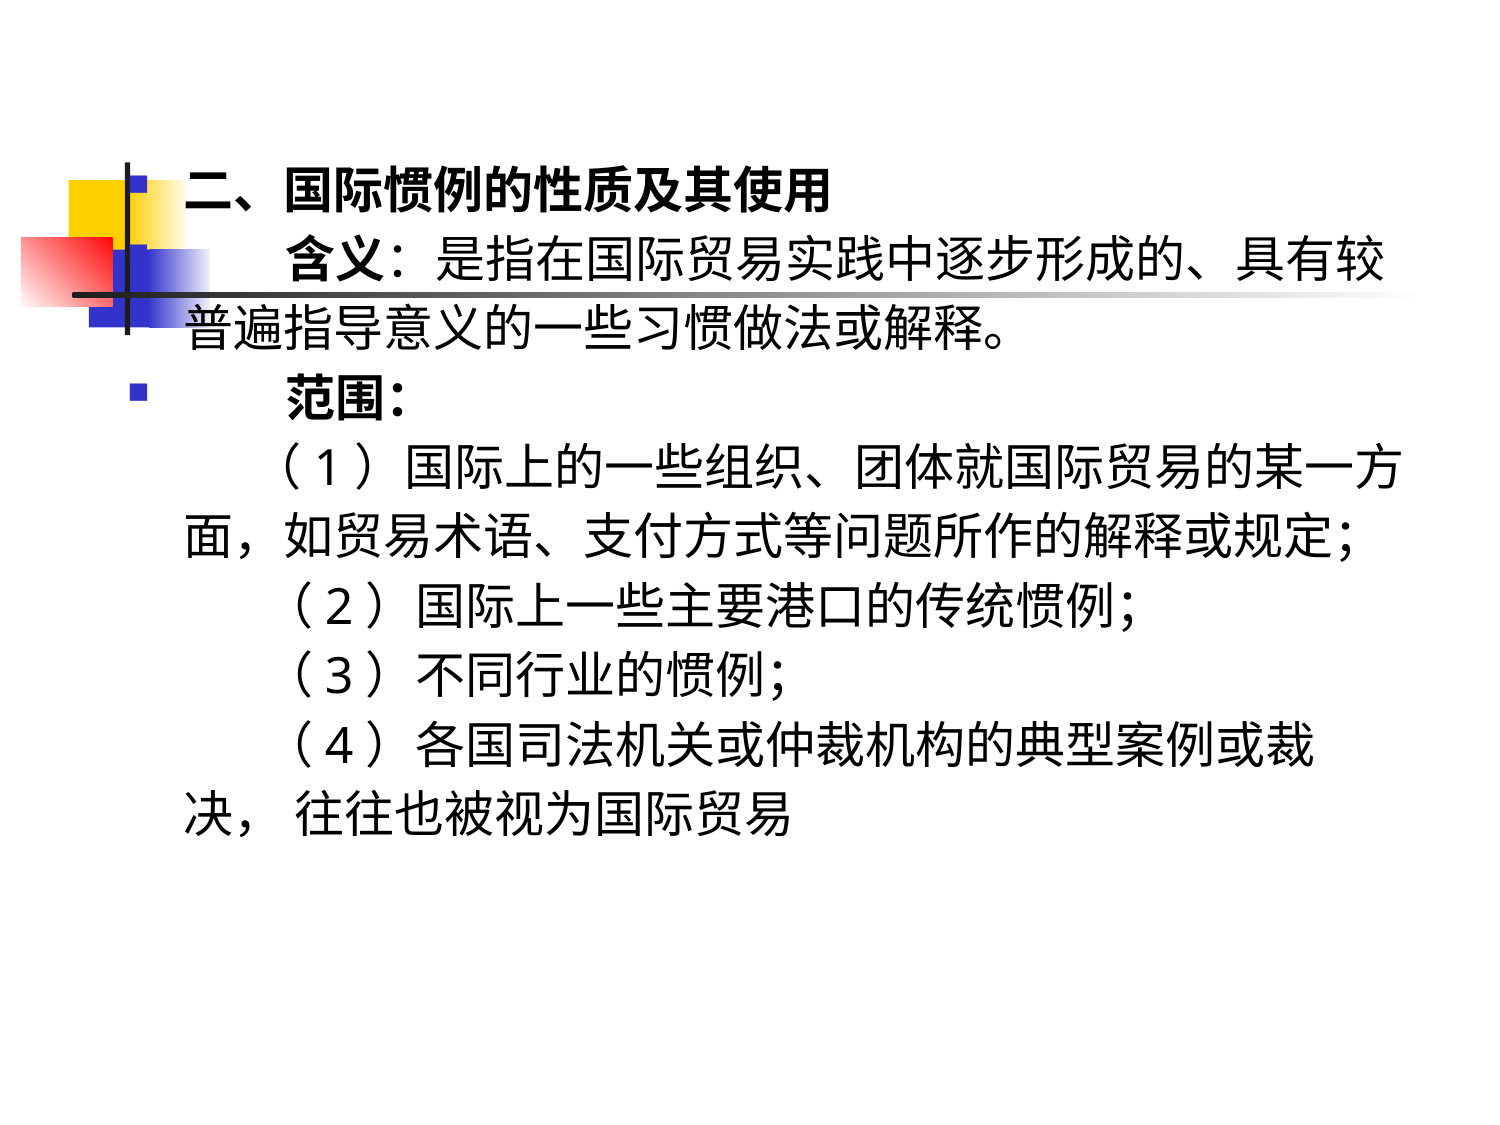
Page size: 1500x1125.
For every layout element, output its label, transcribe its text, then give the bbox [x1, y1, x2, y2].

list 二、国际惯例的性质及其使用 含义：是指在国际贸易实践中逐步形成的、具有较普遍指导意义的一些习惯做法或解释。 范围： （1）国际上的一些组织、团体就国际贸易的某一方面，如贸易术语、支付方式等问题所作的解释或规定； （2）国际上一些主要港口的传统惯例； （3）不同行业的惯例； （4）各国司法机关或仲裁机构的典型案例或裁决， 往往也被视为国际贸易 惯例的组成部分。 [112, 141, 1421, 973]
